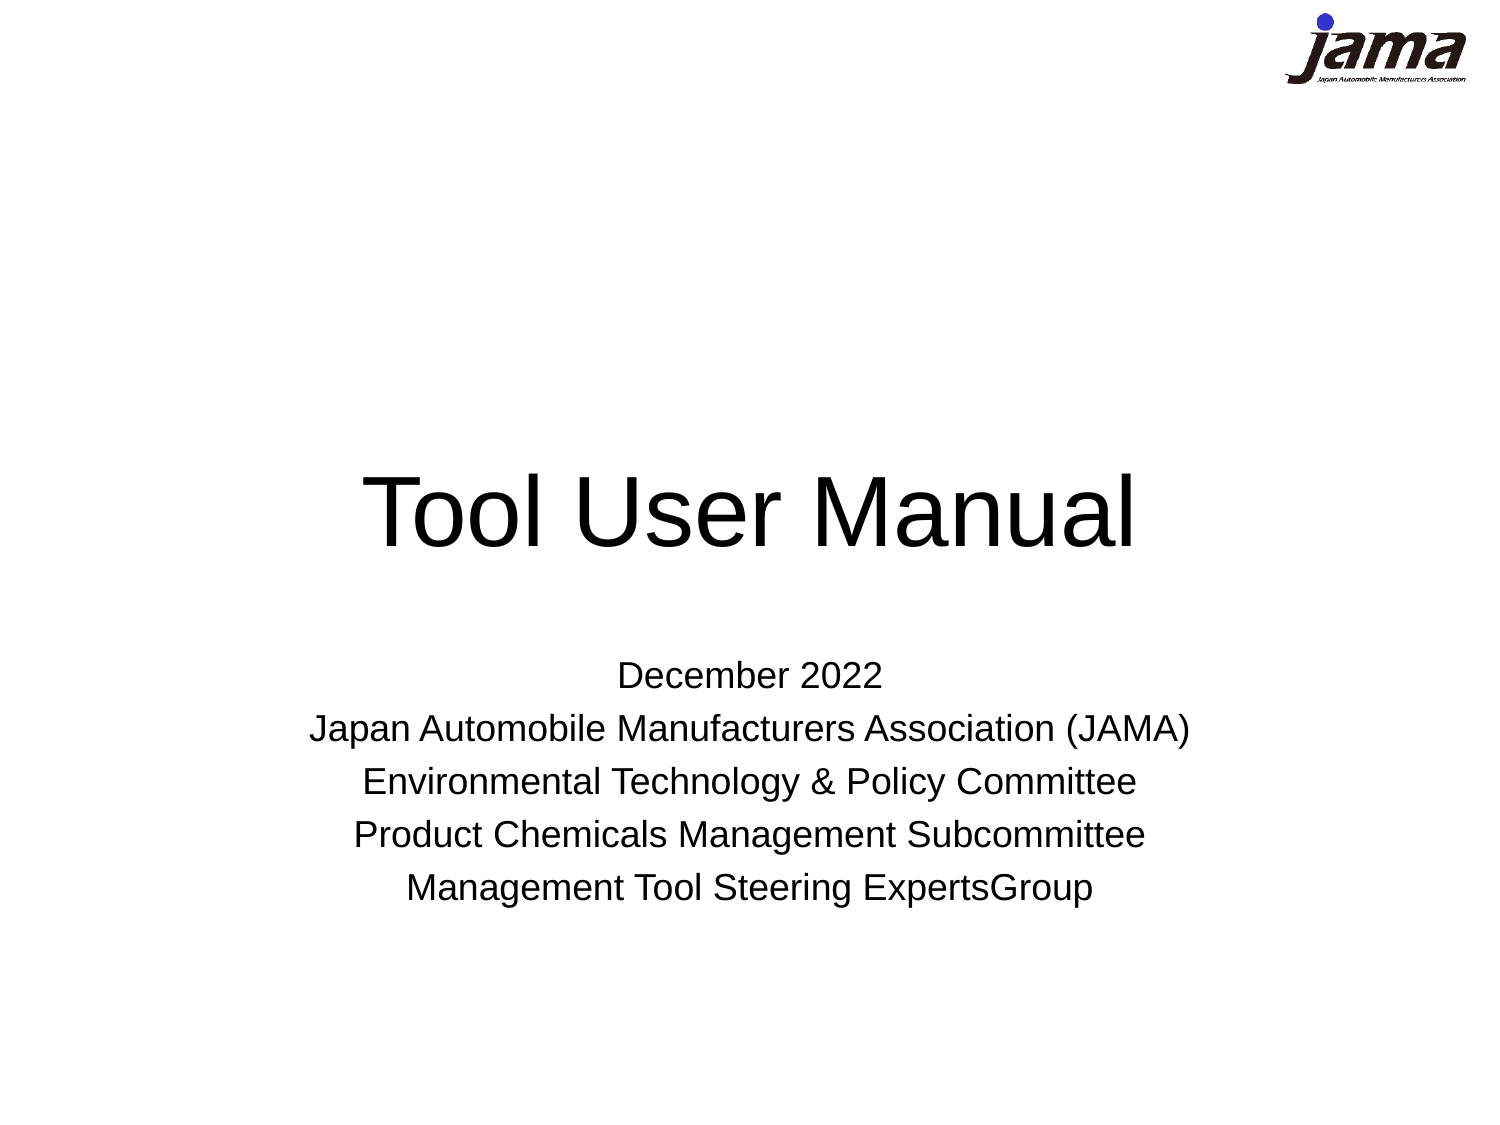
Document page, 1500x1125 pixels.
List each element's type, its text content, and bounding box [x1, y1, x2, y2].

title Tool User Manual [112, 184, 1388, 576]
picture [1285, 13, 1466, 84]
subtitle December 2022 Japan Automobile Manufacturers Association (JAMA) Environmental Technology & Policy Committee Product Chemicals Management Subcommittee Management Tool Steering ExpertsGroup [187, 590, 1313, 941]
